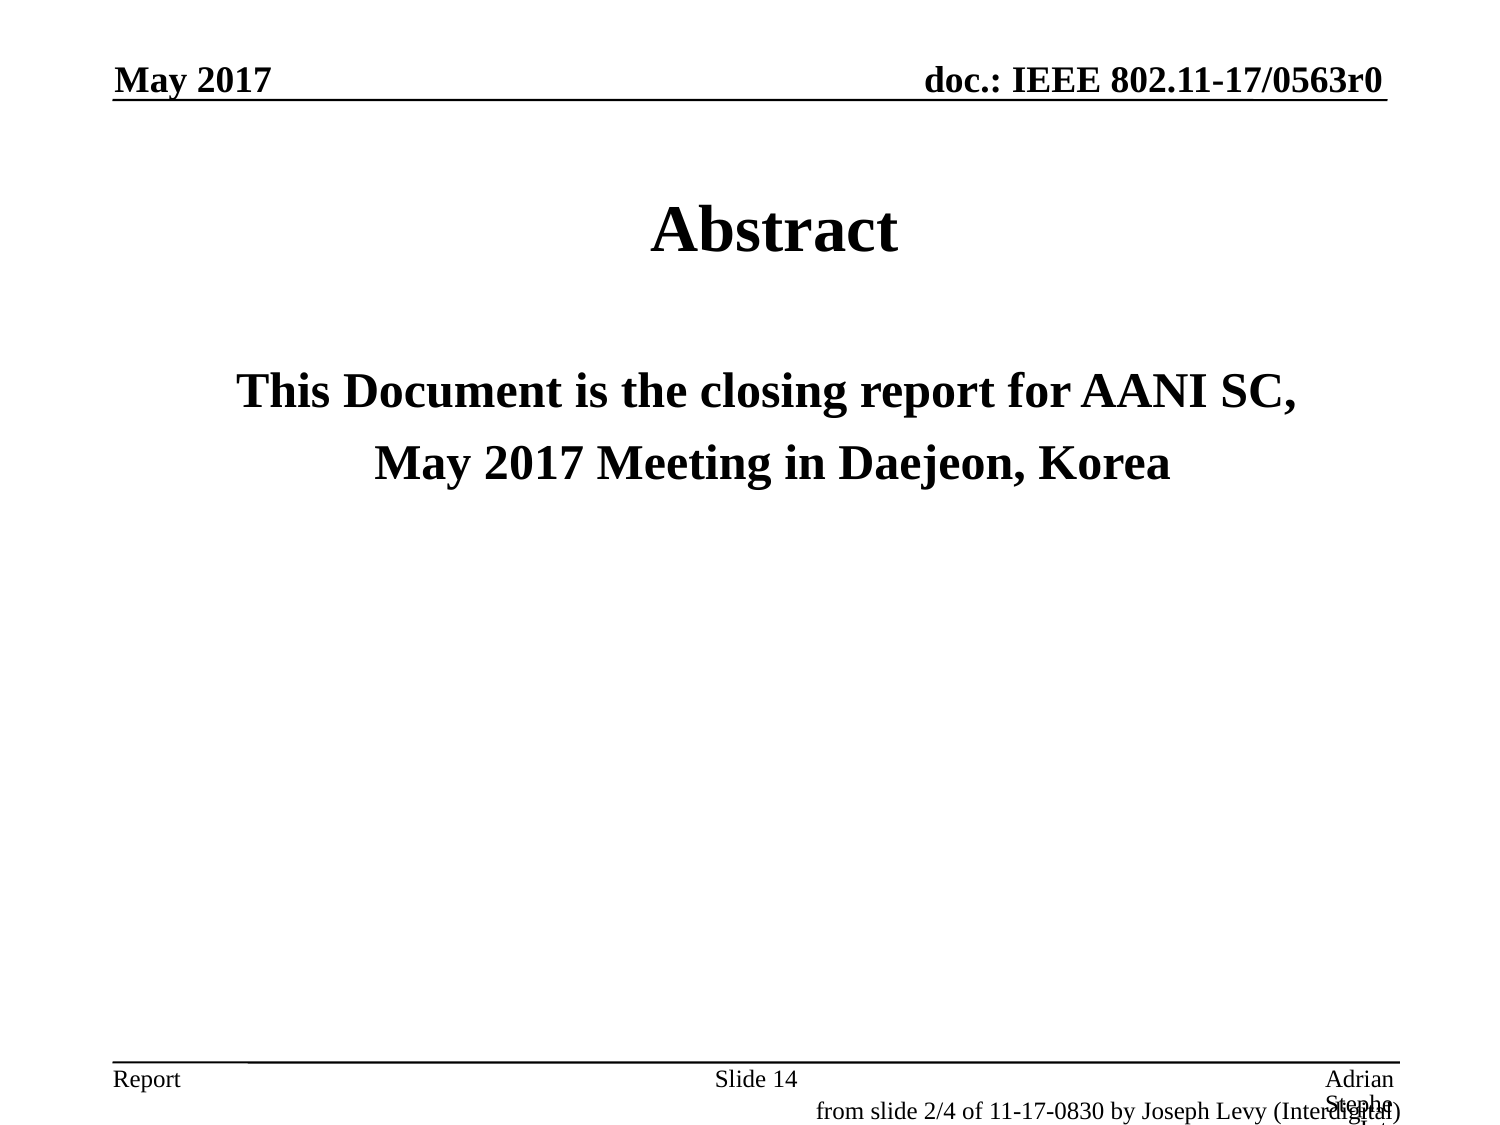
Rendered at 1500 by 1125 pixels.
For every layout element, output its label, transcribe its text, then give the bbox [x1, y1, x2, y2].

slide_number Slide 14 [711, 1061, 801, 1087]
text_box Abstract [137, 137, 1413, 313]
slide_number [114, 54, 374, 101]
text_box This Document is the closing report for AANI SC, November 2016 Meeting in San Antonio, TX [111, 331, 1387, 1006]
text_box from slide 2/4 of 11-17-0830 by Joseph Levy (Interdigital) [343, 1087, 1417, 1125]
text_box This Document is the closing report for AANI SC, May 2017 Meeting in Daejeon, Korea [135, 349, 1411, 1025]
text_box Abstract [113, 118, 1389, 294]
footer Adrian Stephens, Intel Corporation [1324, 1061, 1402, 1087]
